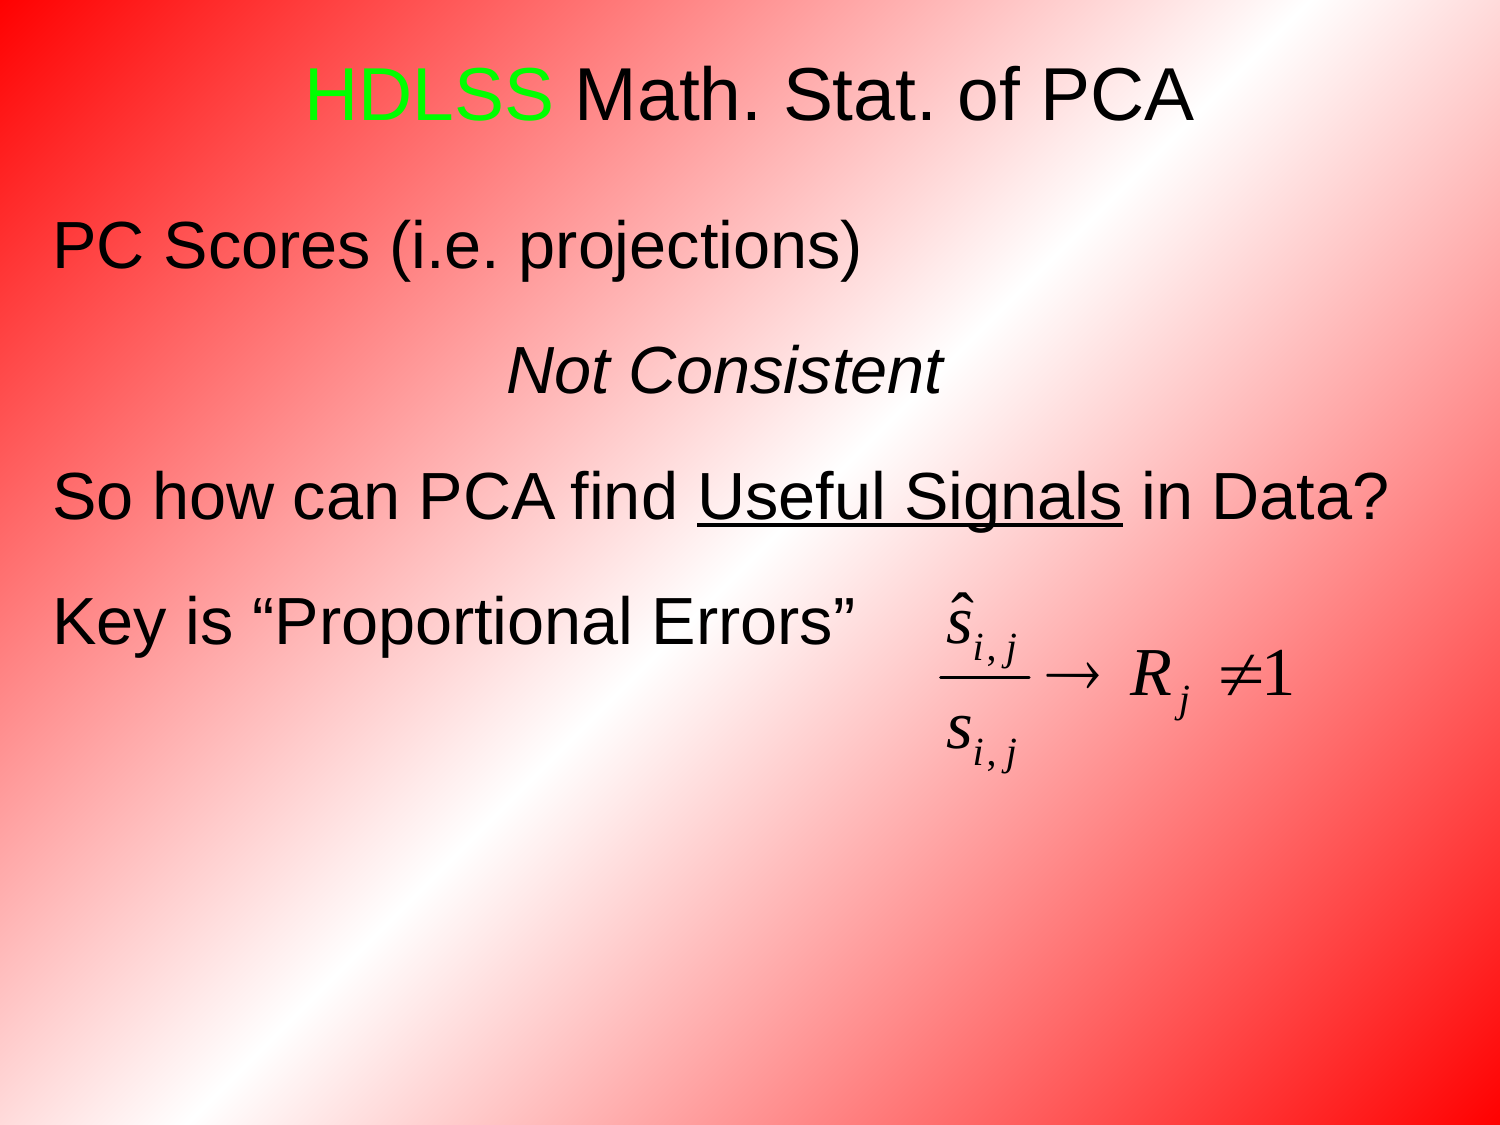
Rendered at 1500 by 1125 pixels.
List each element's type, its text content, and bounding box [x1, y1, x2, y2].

list PC Scores (i.e. projections) Not Consistent So how can PCA find Useful Signals in Data? Key is “Proportional Errors” [37, 499, 1413, 524]
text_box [928, 574, 1301, 787]
list PC Scores (i.e. projections) Not Consistent So how can PCA find Useful Signals in Data? Key is “Proportional Errors” [37, 455, 1413, 498]
list PC Scores (i.e. projections) Not Consistent So how can PCA find Useful Signals in Data? Key is “Proportional Errors” [37, 540, 1413, 545]
list PC Scores (i.e. projections) Not Consistent So how can PCA find Useful Signals in Data? Key is “Proportional Errors” [37, 546, 1413, 687]
title HDLSS Math. Stat. of PCA [118, 50, 1382, 131]
list PC Scores (i.e. projections) Not Consistent So how can PCA find Useful Signals in Data? Key is “Proportional Errors” [37, 162, 1413, 454]
list PC Scores (i.e. projections) Not Consistent So how can PCA find Useful Signals in Data? Key is “Proportional Errors” [37, 526, 1413, 533]
list PC Scores (i.e. projections) Not Consistent So how can PCA find Useful Signals in Data? Key is “Proportional Errors” [37, 688, 1413, 1025]
